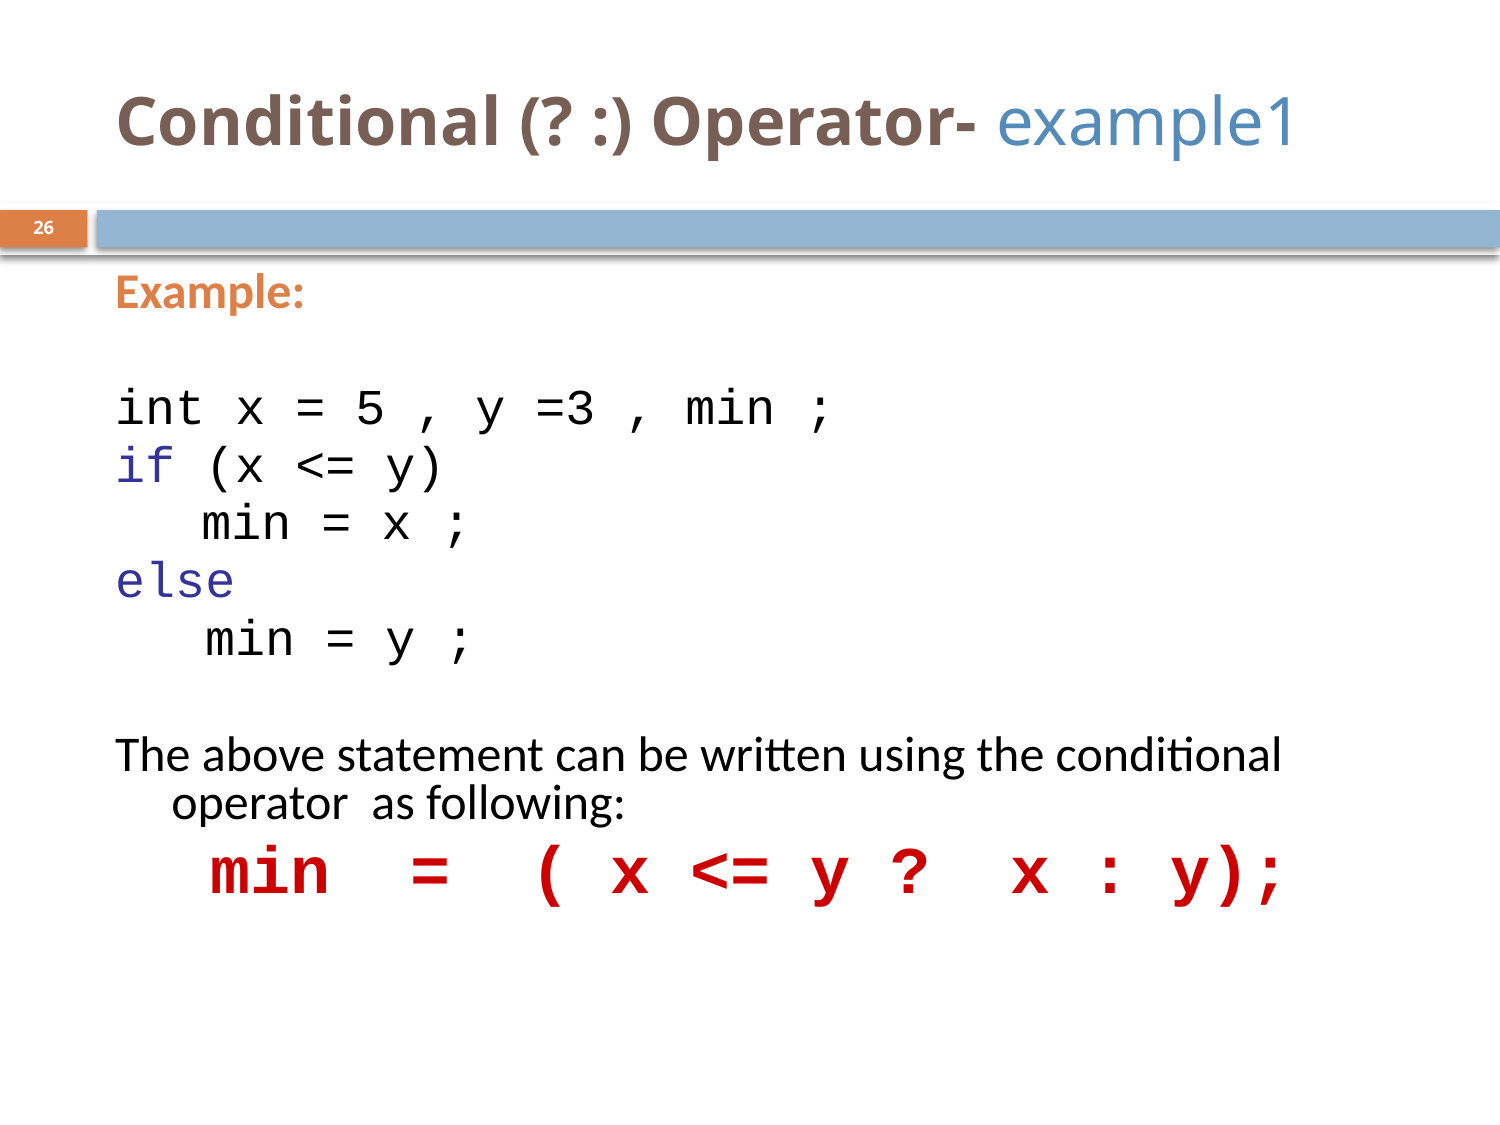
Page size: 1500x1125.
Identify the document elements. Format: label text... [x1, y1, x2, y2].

list Example: int x = 5 , y =3 , min ; if (x <= y) min = x ; else min = y ; The above statement can be written using the conditional operator as following: min = ( x <= y ? x : y); [100, 262, 1438, 1000]
slide_number 26 [0, 208, 88, 249]
title Conditional (? :) Operator- example1 [100, 37, 1438, 200]
